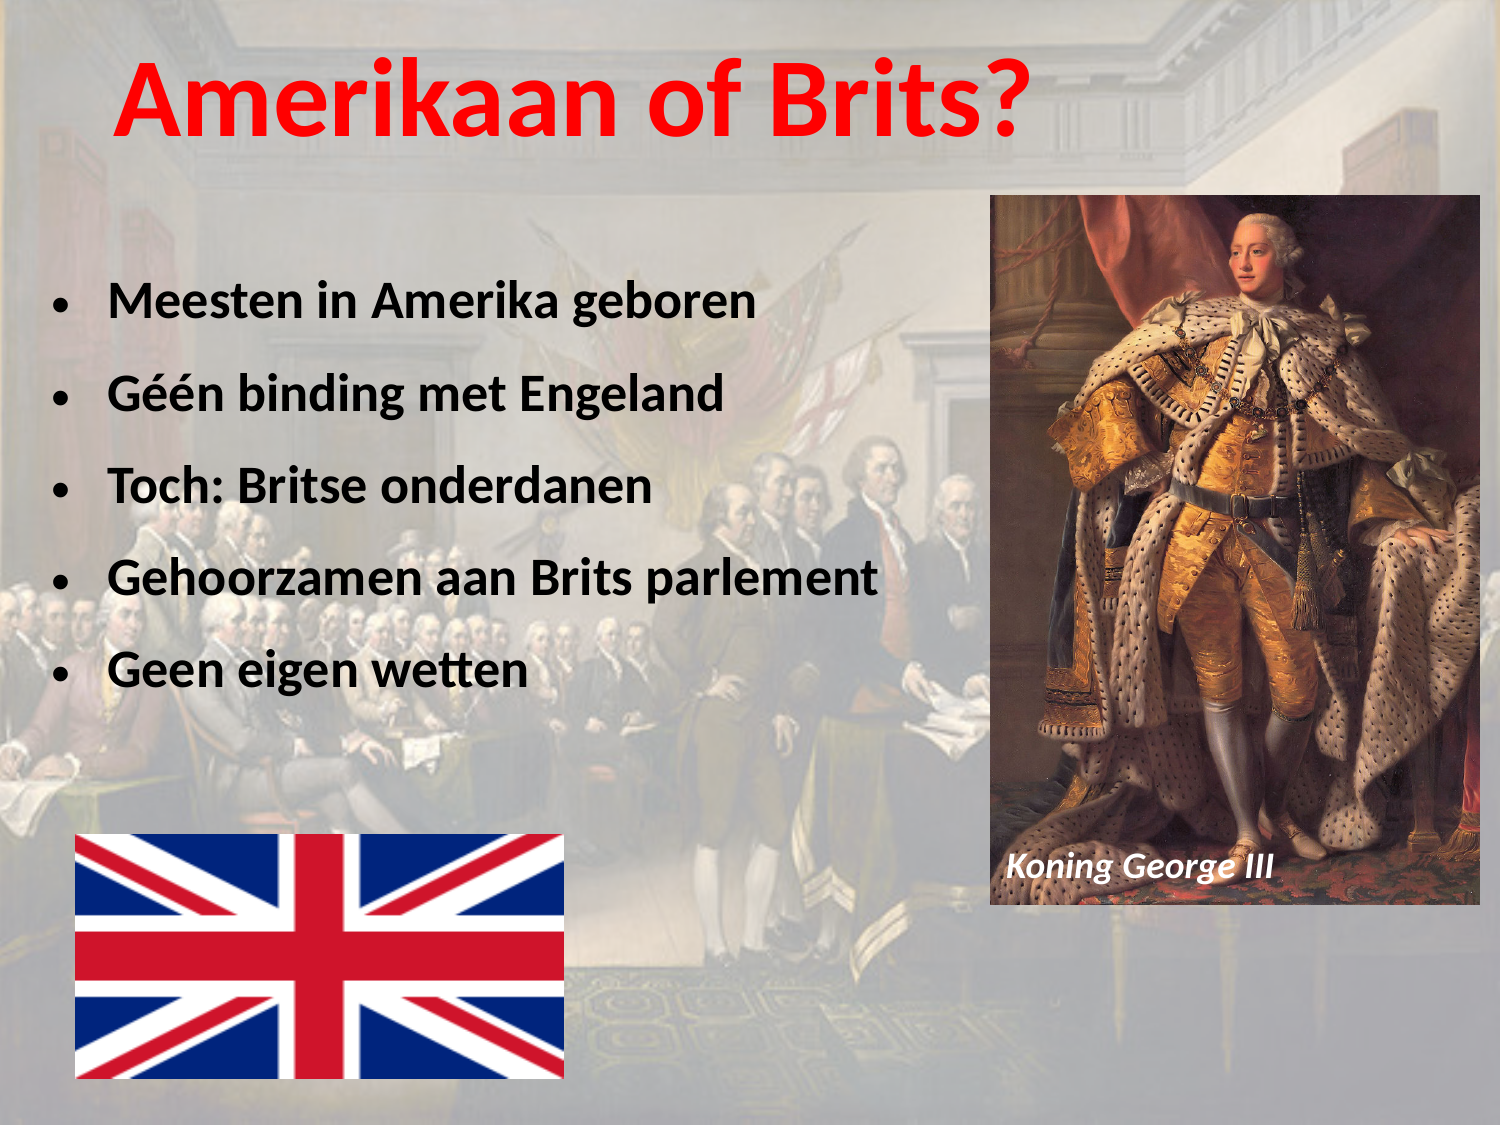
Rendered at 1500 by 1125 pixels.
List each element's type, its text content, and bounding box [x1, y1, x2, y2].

text_box Amerikaan of Brits? [75, 44, 1075, 197]
picture [990, 195, 1480, 906]
picture [74, 833, 564, 1079]
text_box Meesten in Amerika geboren Géén binding met Engeland Toch: Britse onderdanen Gehoorzamen aan Brits parlement Geen eigen wetten [36, 243, 985, 835]
